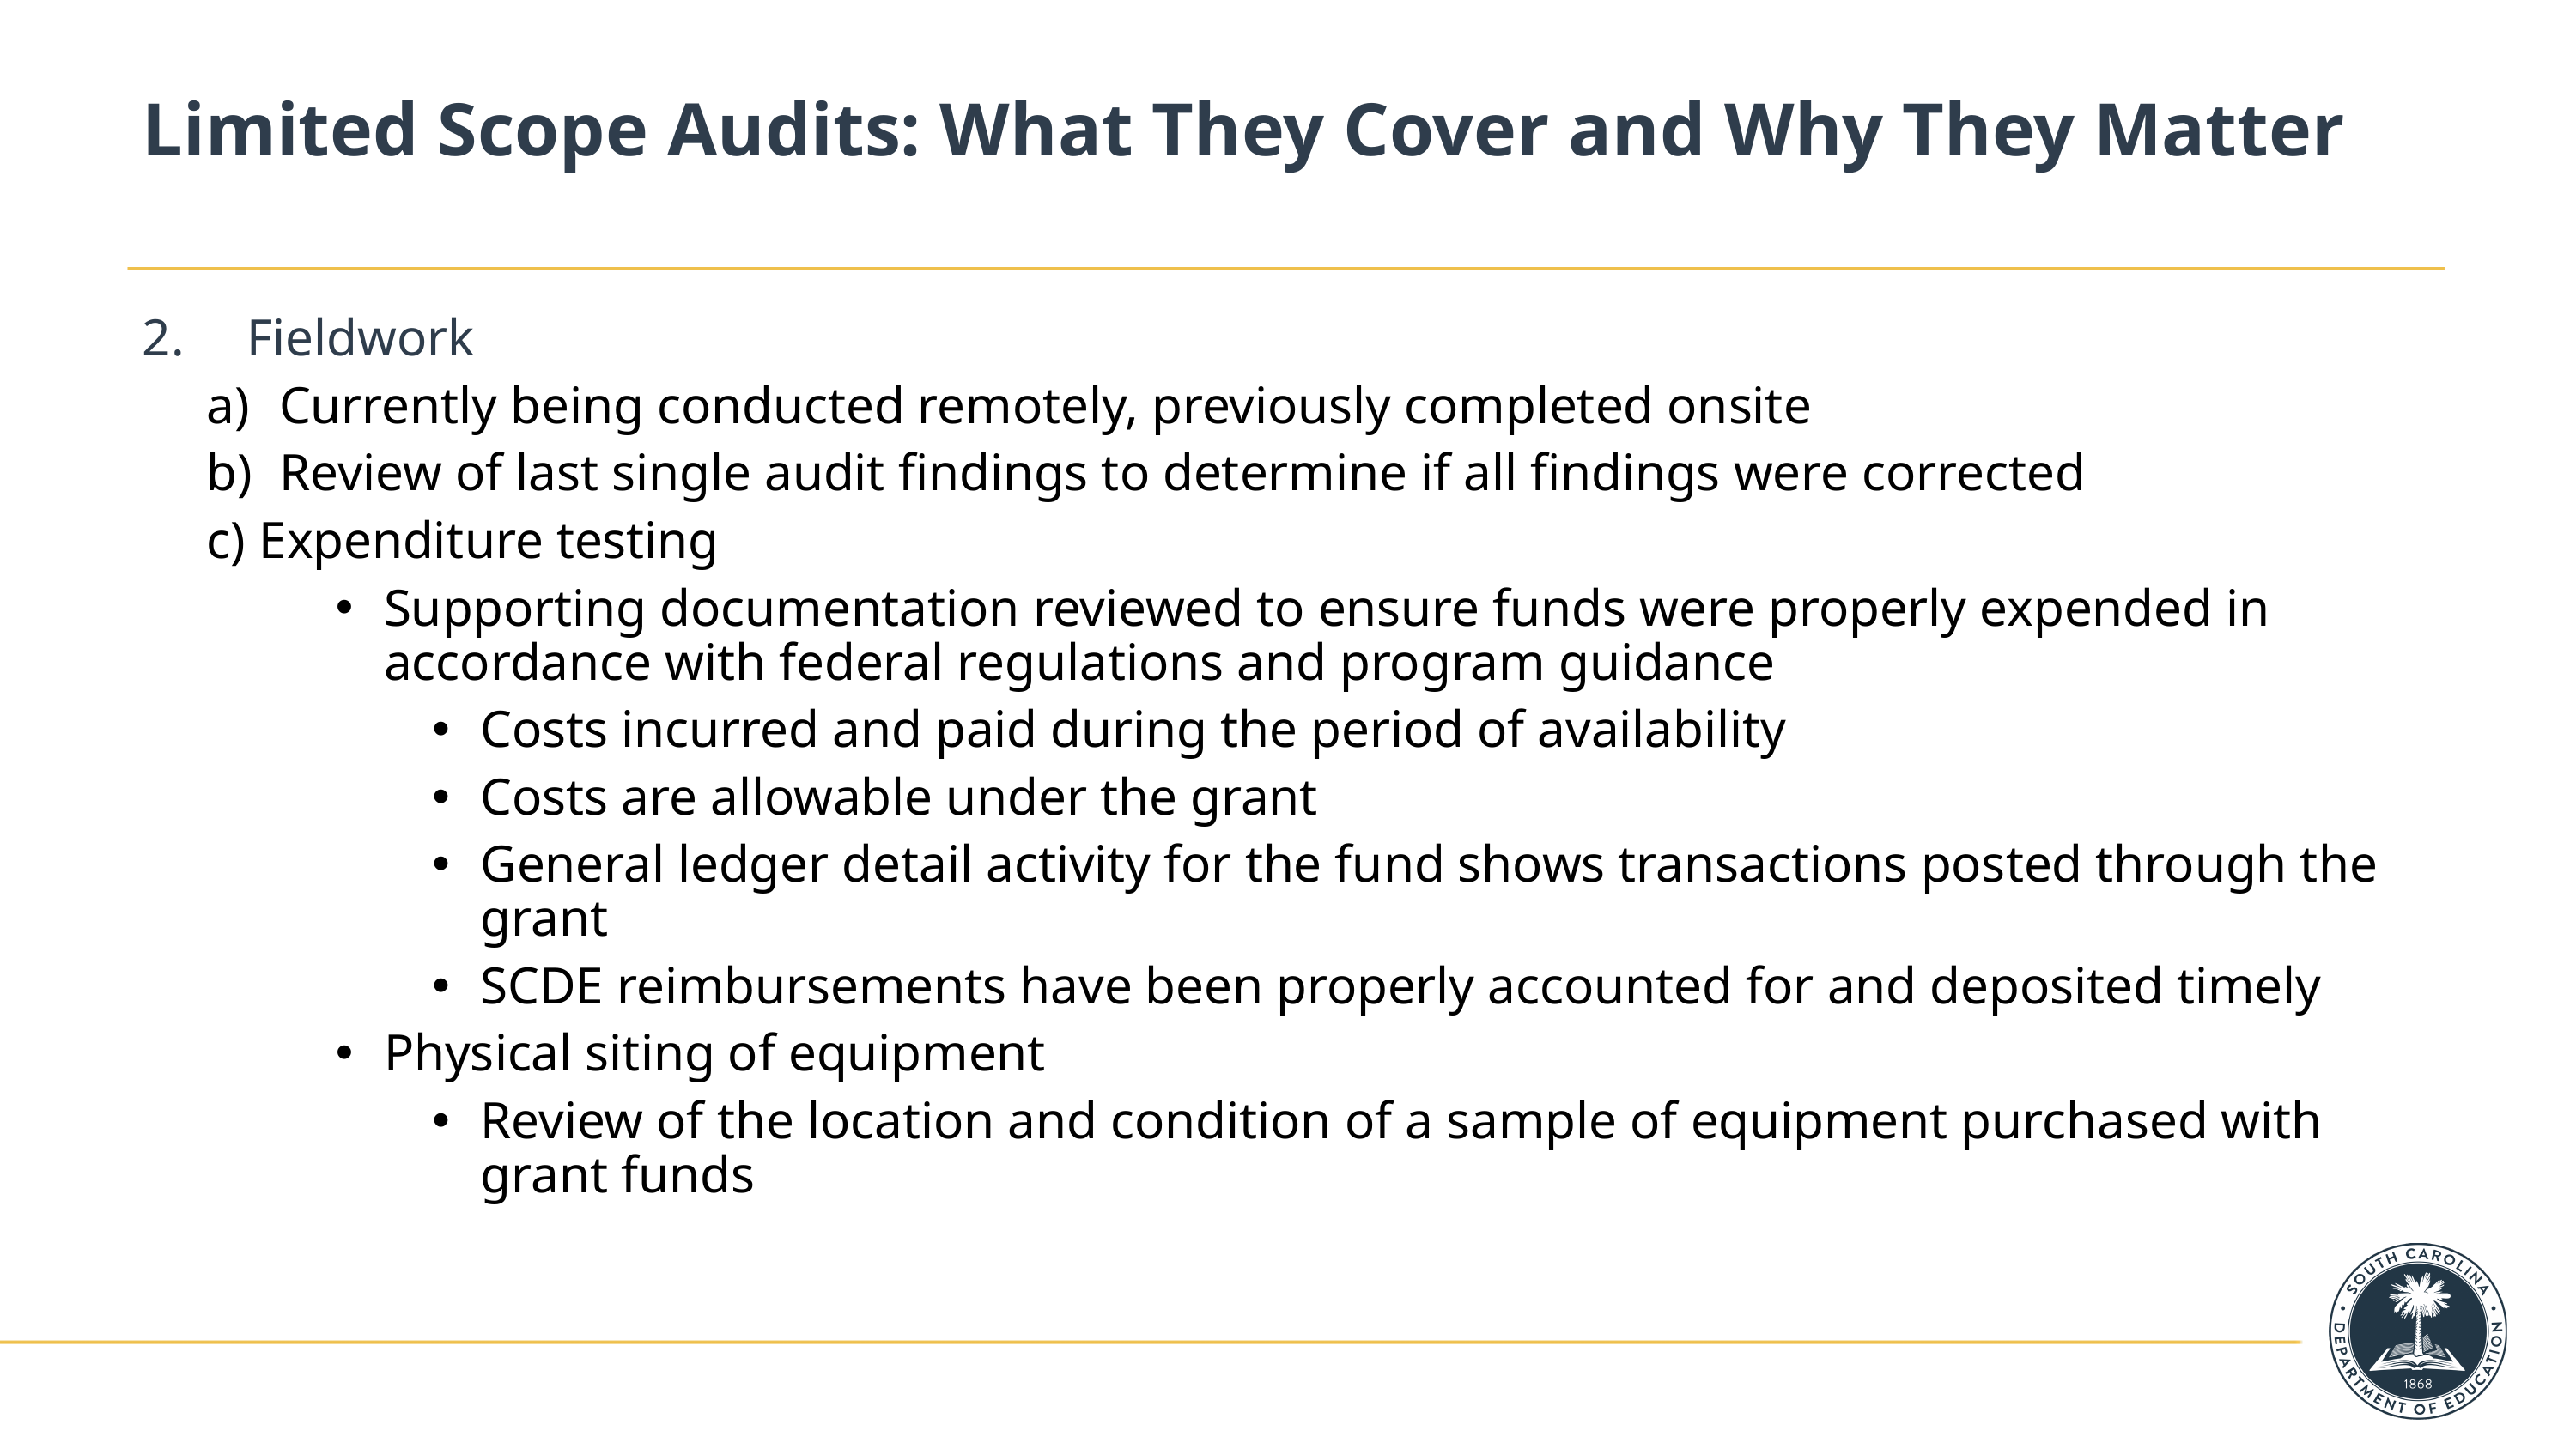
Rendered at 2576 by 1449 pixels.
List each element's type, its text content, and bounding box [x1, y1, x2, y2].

list Fieldwork Currently being conducted remotely, previously completed onsite Review of last single audit findings to determine if all findings were corrected c) Expenditure testing Supporting documentation reviewed to ensure funds were properly expended in accordance with federal regulations and program guidance Costs incurred and paid during the period of availability Costs are allowable under the grant General ledger detail activity for the fund shows transactions posted through the grant SCDE reimbursements have been properly accounted for and deposited timely Physical siting of equipment Review of the location and condition of a sample of equipment purchased with grant funds [129, 306, 2447, 1149]
title Limited Scope Audits: What They Cover and Why They Matter [129, 76, 2447, 232]
picture [2329, 1243, 2507, 1420]
